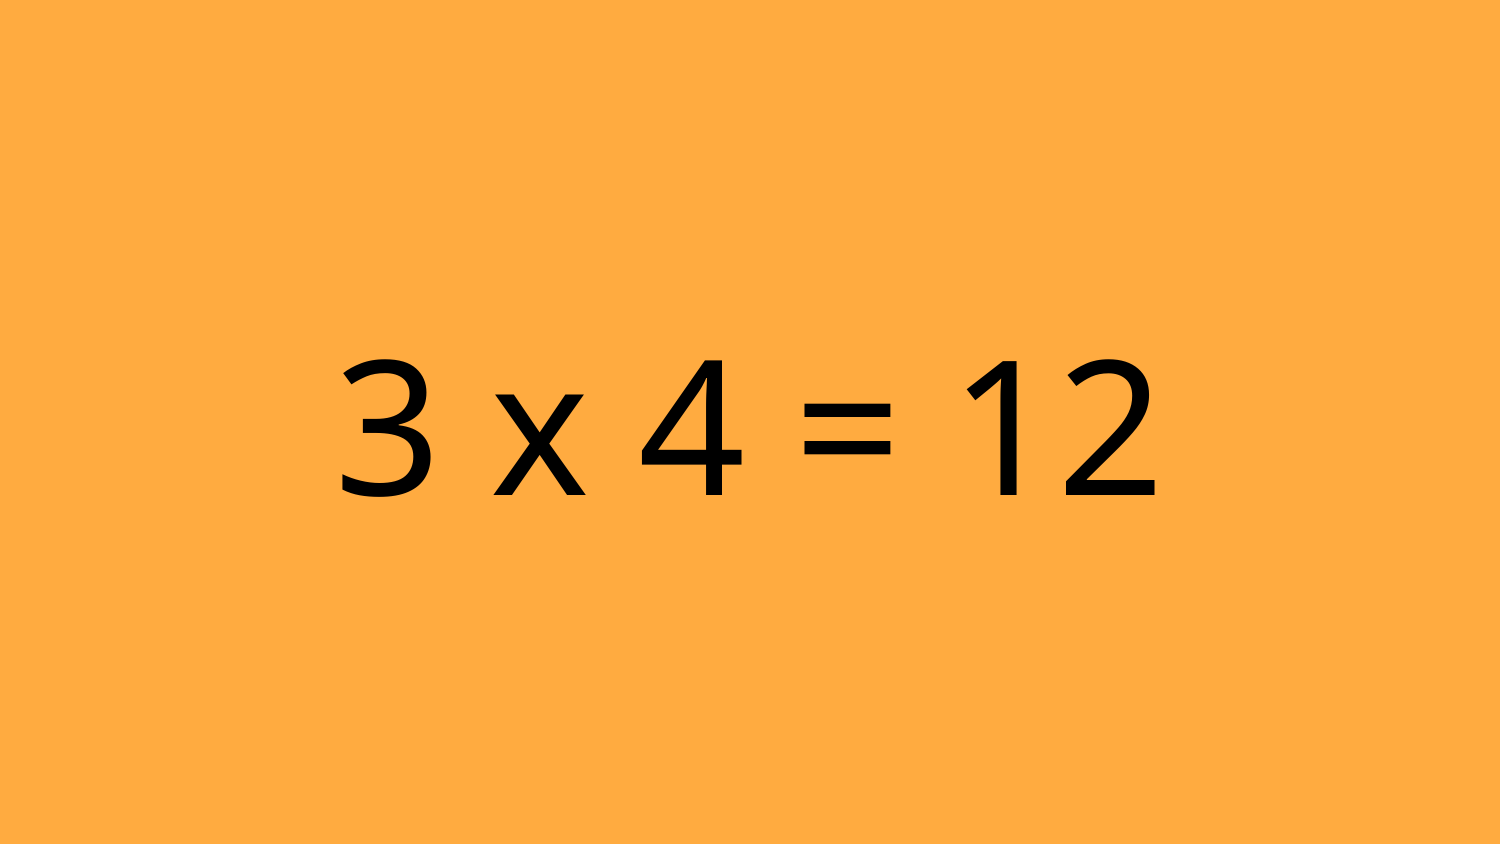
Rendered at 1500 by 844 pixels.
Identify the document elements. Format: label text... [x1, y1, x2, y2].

text_box 3 x 4 = 12 [0, 293, 1500, 548]
